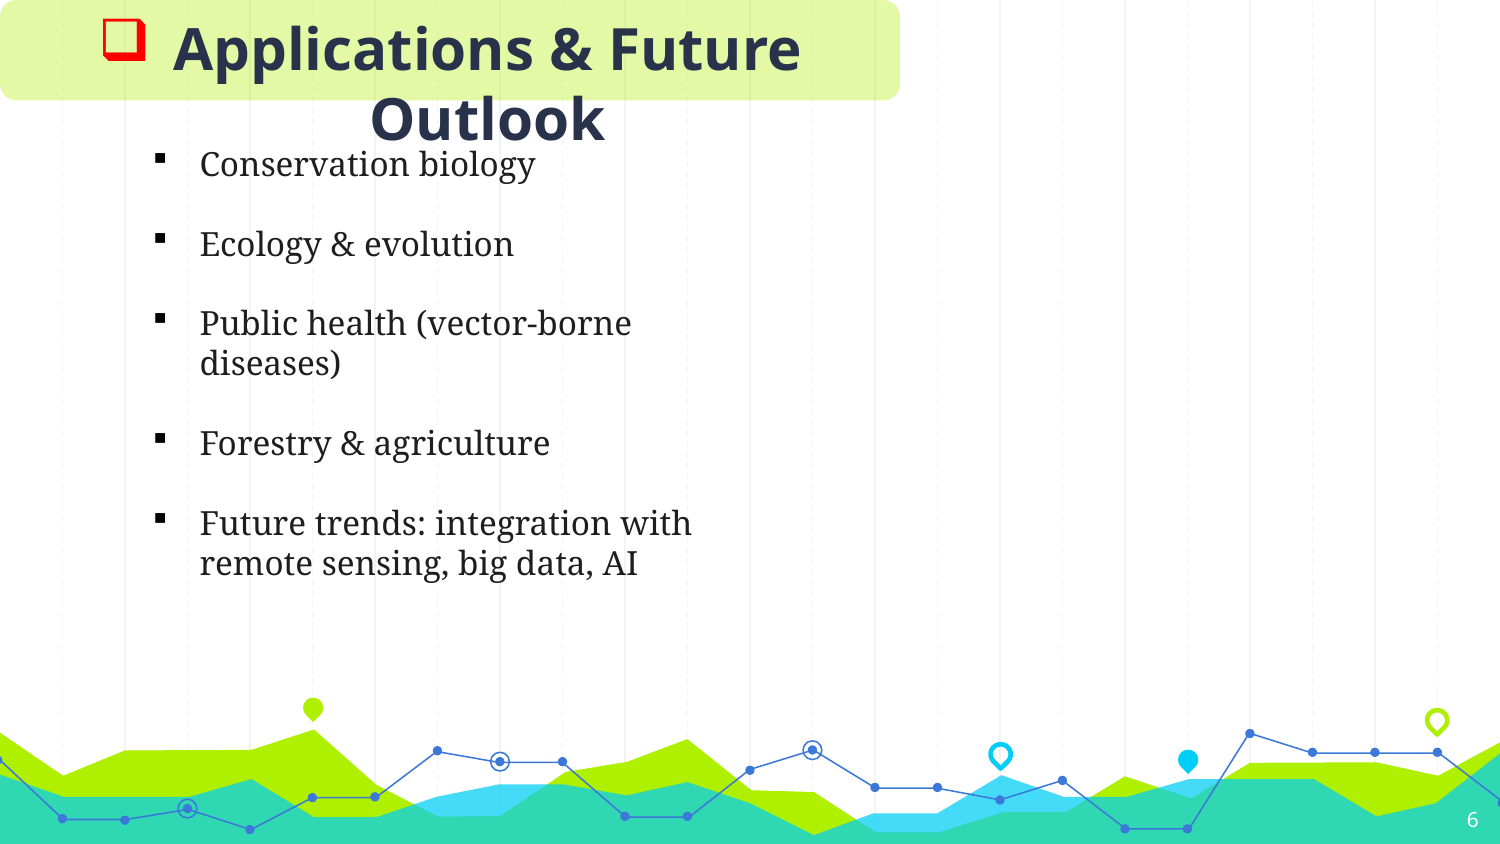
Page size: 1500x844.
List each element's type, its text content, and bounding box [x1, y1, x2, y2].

text_box Applications & Future Outlook [0, 0, 903, 103]
text_box Conservation biology Ecology & evolution Public health (vector-borne diseases) Forestry & agriculture Future trends: integration with remote sensing, big data, AI [138, 135, 750, 590]
slide_number 6 [1403, 791, 1494, 844]
